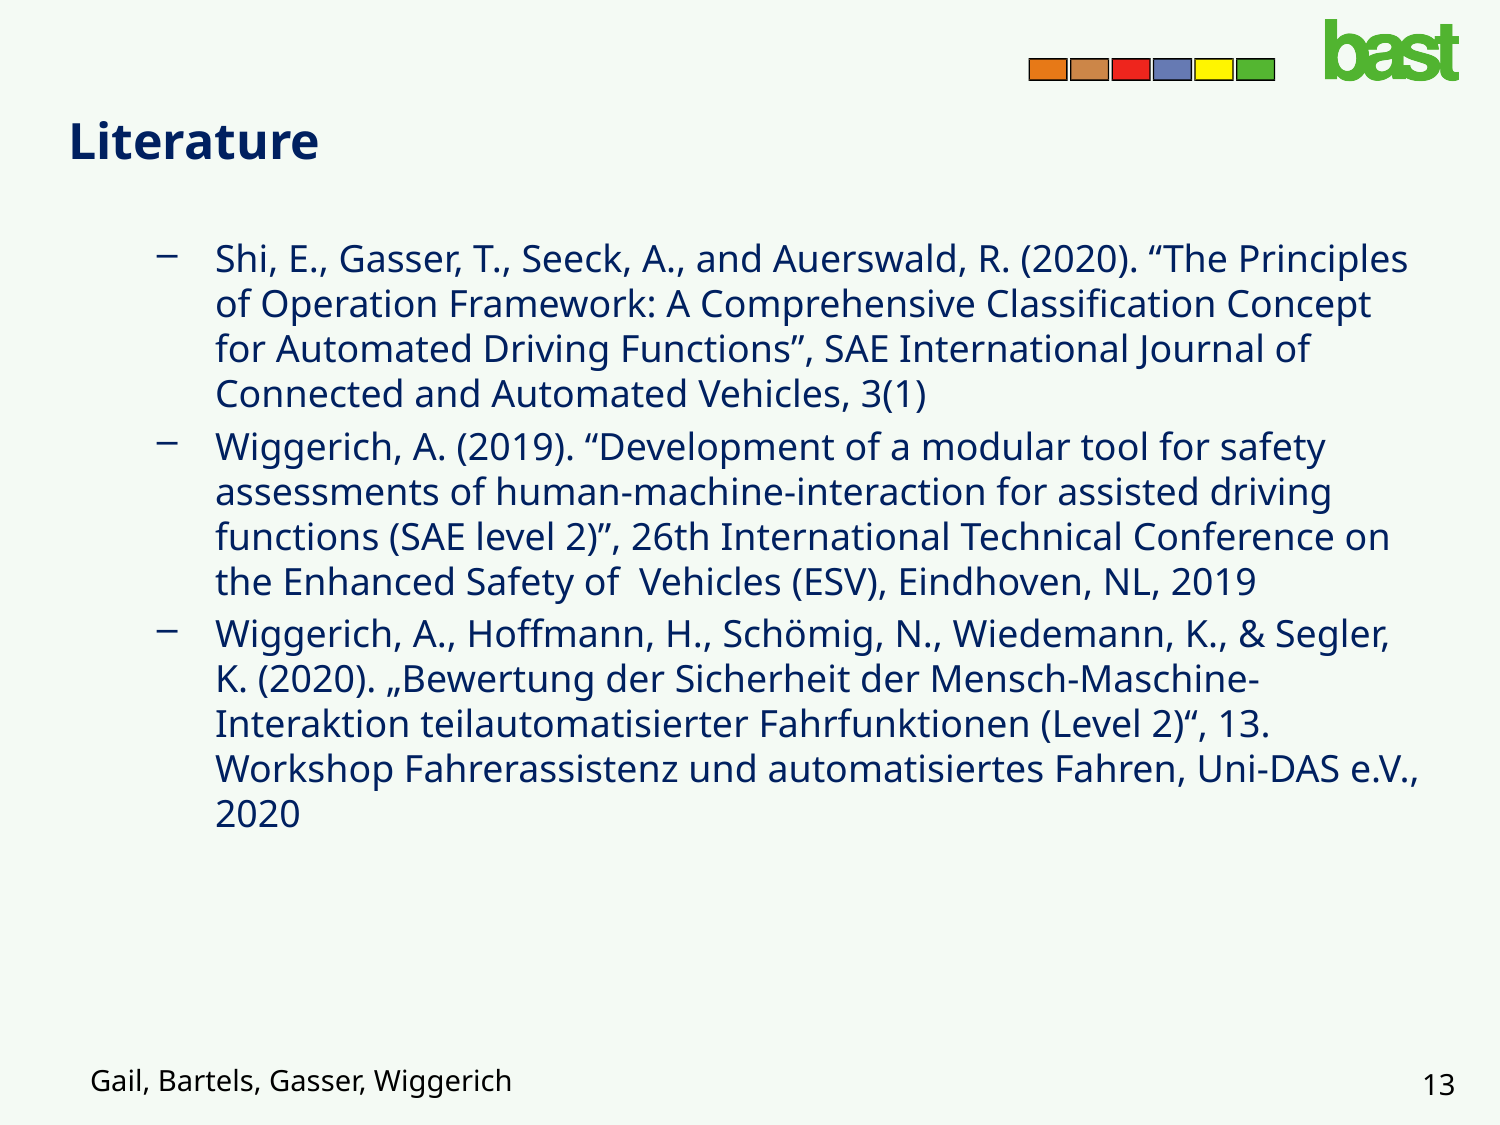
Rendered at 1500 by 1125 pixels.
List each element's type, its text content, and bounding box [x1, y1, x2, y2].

footer Gail, Bartels, Gasser, Wiggerich [74, 1054, 763, 1125]
slide_number 13 [1120, 1058, 1471, 1125]
list Literature Shi, E., Gasser, T., Seeck, A., and Auerswald, R. (2020). “The Principles of Operation Framework: A Comprehensive Classification Concept for Automated Driving Functions”, SAE International Journal of Connected and Automated Vehicles, 3(1) Wiggerich, A. (2019). “Development of a modular tool for safety assessments of human-machine-interaction for assisted driving functions (SAE level 2)”, 26th International Technical Conference on the Enhanced Safety of Vehicles (ESV), Eindhoven, NL, 2019 Wiggerich, A., Hoffmann, H., Schömig, N., Wiedemann, K., & Segler, K. (2020). „Bewertung der Sicherheit der Mensch-Maschine-Interaktion teilautomatisierter Fahrfunktionen (Level 2)“, 13. Workshop Fahrerassistenz und automatisiertes Fahren, Uni-DAS e.V., 2020 [52, 101, 1449, 1004]
text_box [53, 0, 1500, 89]
